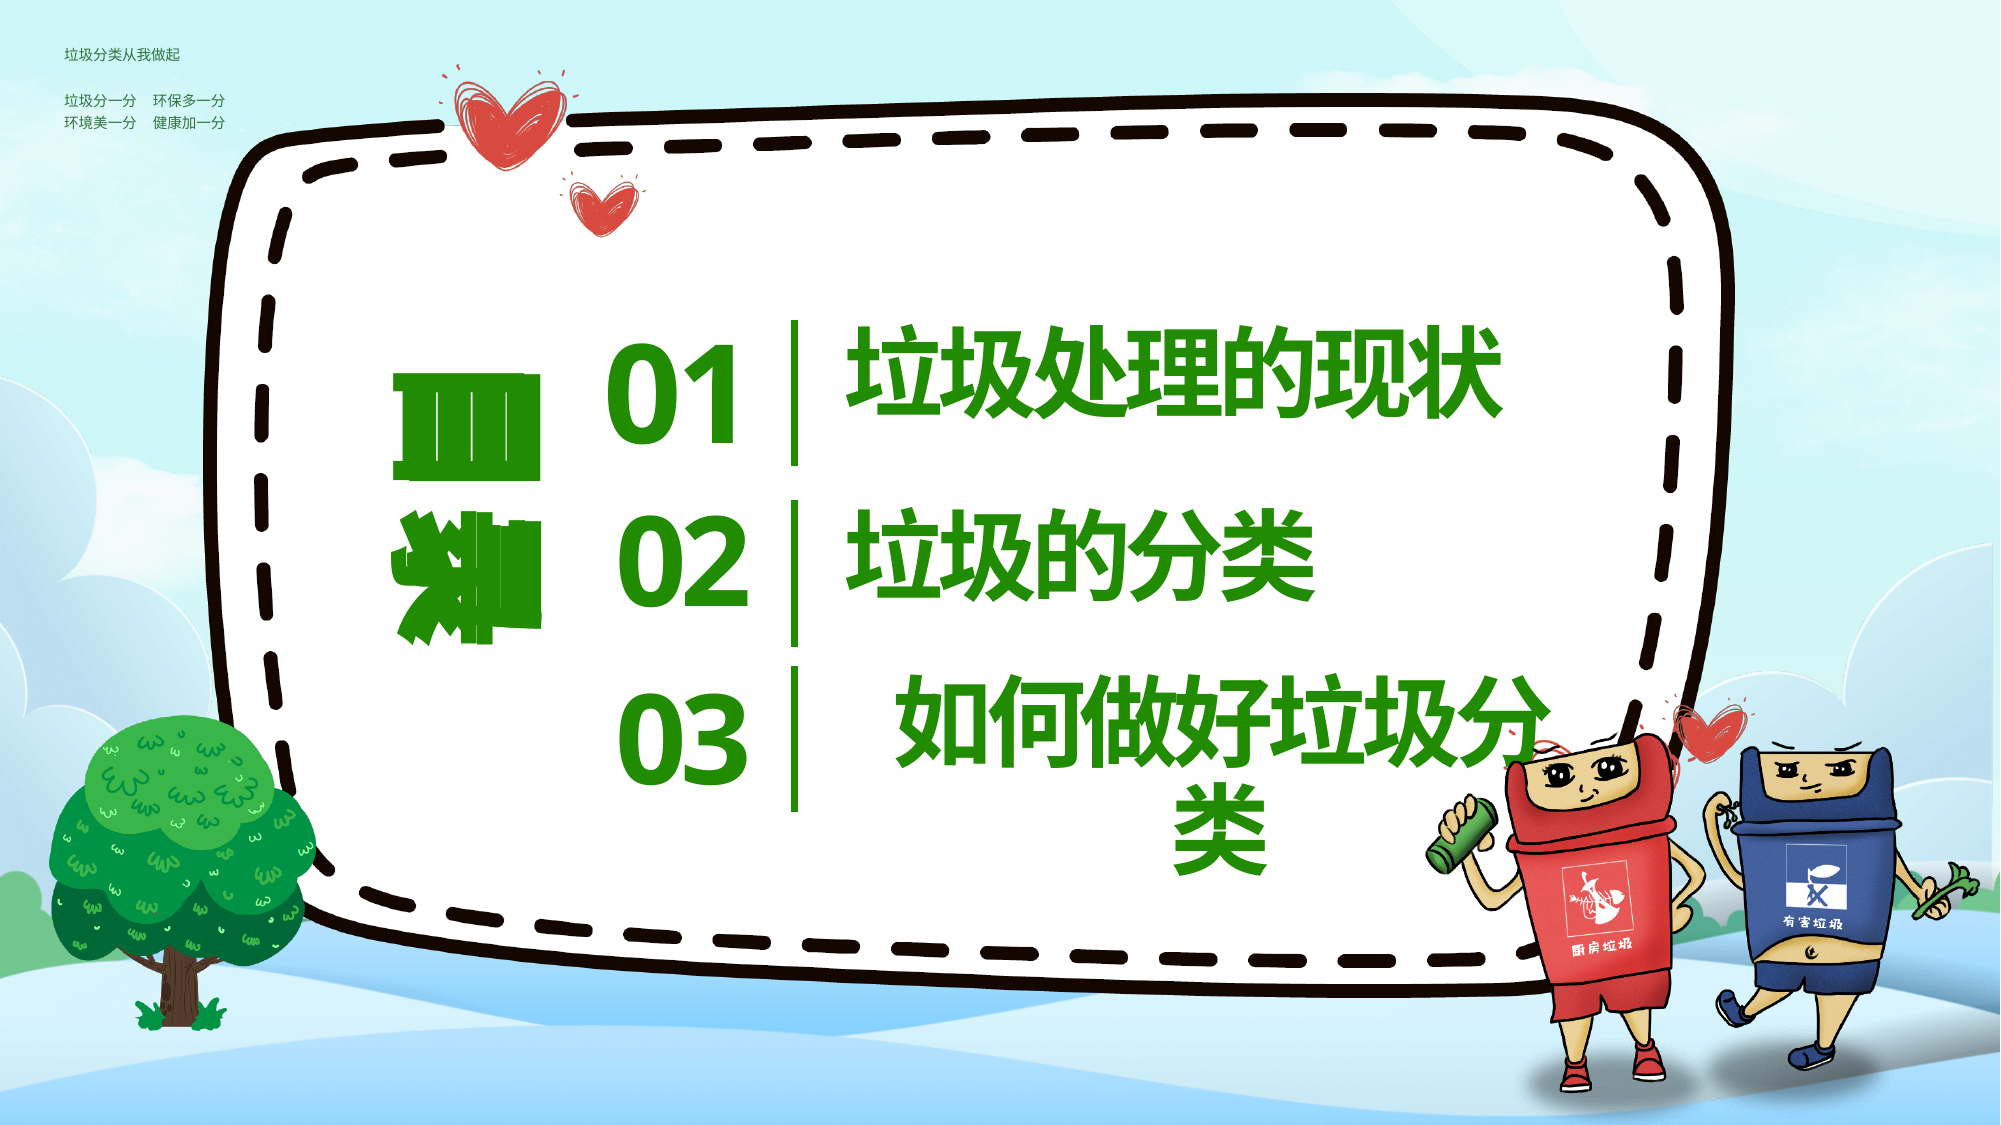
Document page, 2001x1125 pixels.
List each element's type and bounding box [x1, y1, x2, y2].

text_box [574, 316, 1612, 486]
text_box [350, 337, 615, 749]
text_box [581, 652, 1404, 819]
text_box [566, 491, 1616, 653]
picture [0, 0, 2001, 1125]
